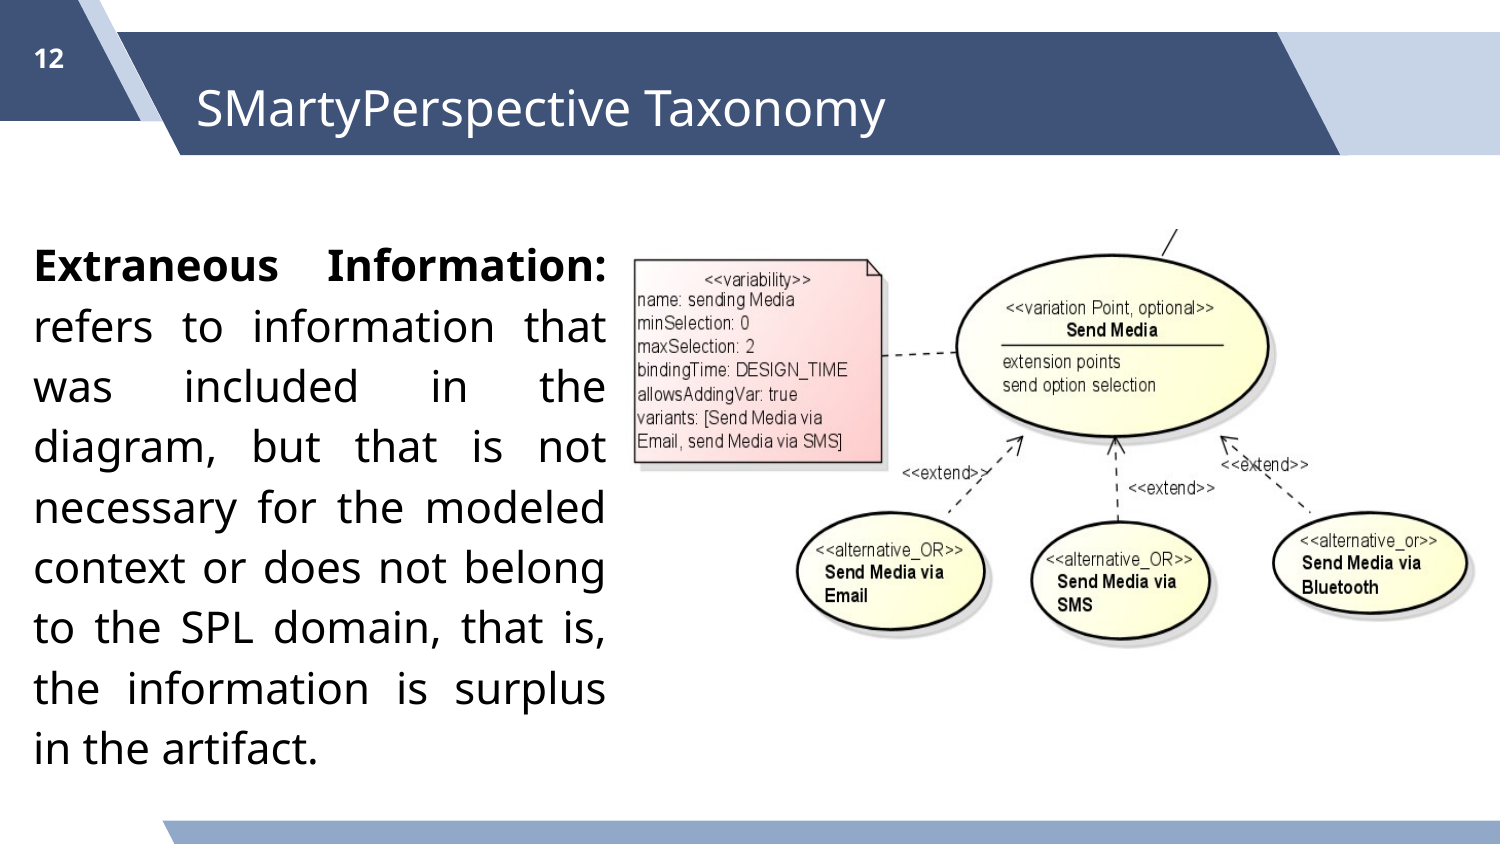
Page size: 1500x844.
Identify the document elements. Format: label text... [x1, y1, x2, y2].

slide_number ‹#› [0, 0, 98, 121]
picture [621, 229, 1489, 670]
title SMartyPerspective Taxonomy [181, 45, 1285, 169]
list Extraneous Information: refers to information that was included in the diagram, but that is not necessary for the modeled context or does not belong to the SPL domain, that is, the information is surplus in the artifact. [18, 215, 623, 796]
